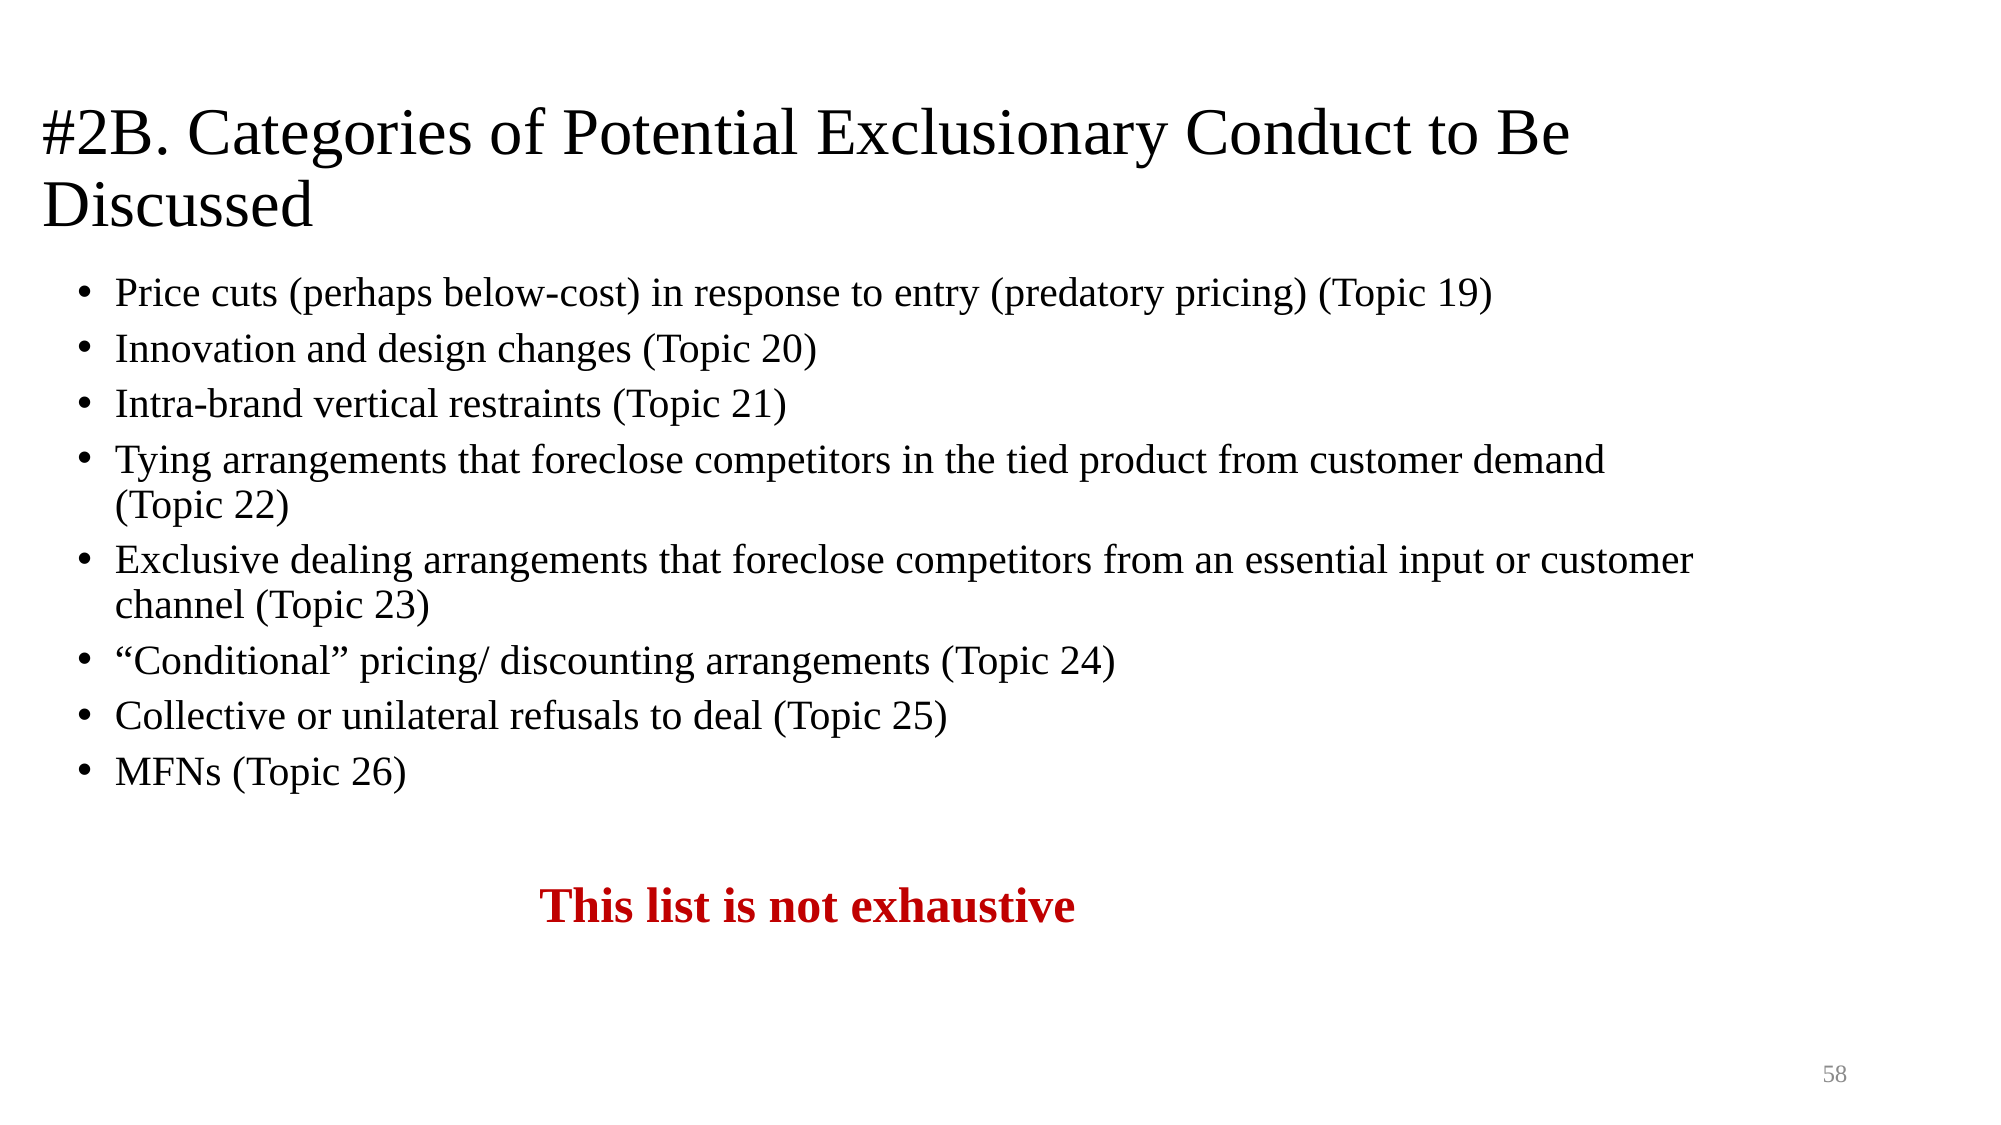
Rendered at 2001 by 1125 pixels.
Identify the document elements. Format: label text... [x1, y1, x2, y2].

list Price cuts (perhaps below-cost) in response to entry (predatory pricing) (Topic 19) Innovation and design changes (Topic 20) Intra-brand vertical restraints (Topic 21) Tying arrangements that foreclose competitors in the tied product from customer demand (Topic 22) Exclusive dealing arrangements that foreclose competitors from an essential input or customer channel (Topic 23) “Conditional” pricing/ discounting arrangements (Topic 24) Collective or unilateral refusals to deal (Topic 25) MFNs (Topic 26) This list is not exhaustive [0, 263, 1713, 978]
title #2B. Categories of Potential Exclusionary Conduct to Be Discussed [27, 59, 1863, 278]
slide_number 58 [1412, 1042, 1863, 1103]
